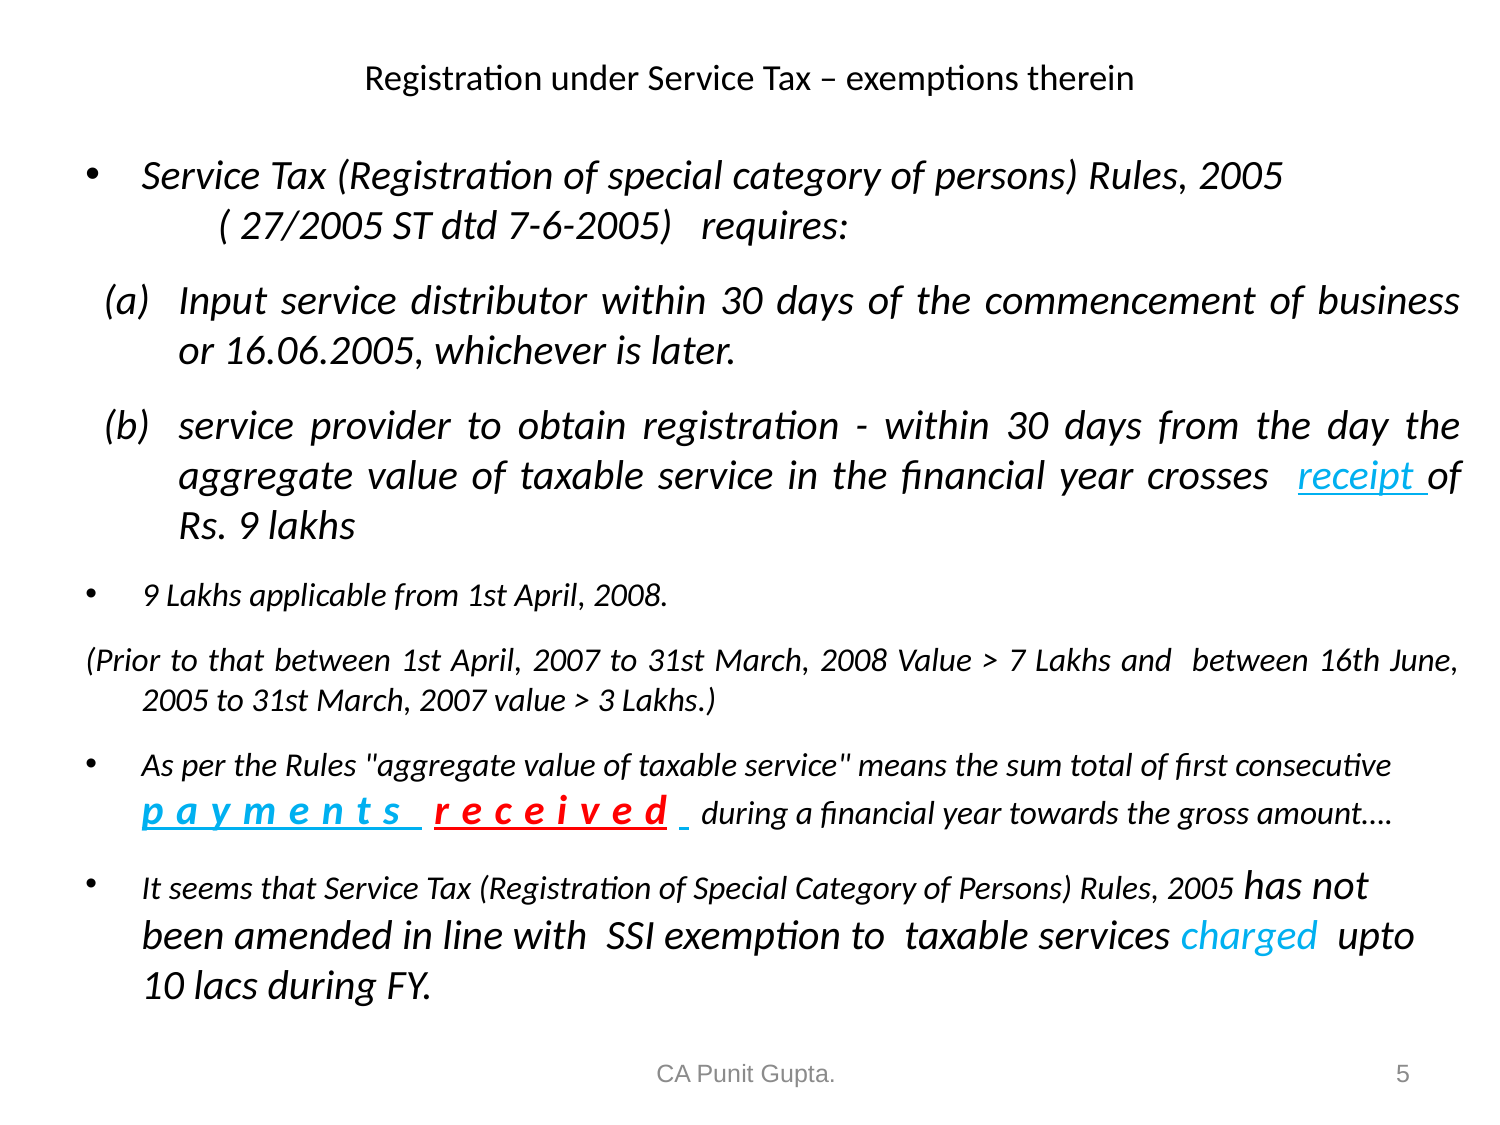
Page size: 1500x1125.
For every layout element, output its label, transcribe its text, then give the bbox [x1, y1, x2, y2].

footer CA Punit Gupta. [512, 1042, 988, 1103]
slide_number 5 [1074, 1042, 1425, 1103]
title Registration under Service Tax – exemptions therein [75, 45, 1425, 106]
list Service Tax (Registration of special category of persons) Rules, 2005 ( 27/2005 ST dtd 7-6-2005) requires: Input service distributor within 30 days of the commencement of business or 16.06.2005, whichever is later. service provider to obtain registration - within 30 days from the day the aggregate value of taxable service in the financial year crosses receipt of Rs. 9 lakhs 9 Lakhs applicable from 1st April, 2008. (Prior to that between 1st April, 2007 to 31st March, 2008 Value > 7 Lakhs and between 16th June, 2005 to 31st March, 2007 value > 3 Lakhs.) As per the Rules "aggregate value of taxable service" means the sum total of first consecutive payments received during a financial year towards the gross amount…. It seems that Service Tax (Registration of Special Category of Persons) Rules, 2005 has not been amended in line with SSI exemption to taxable services charged upto 10 lacs during FY. [70, 140, 1477, 1079]
